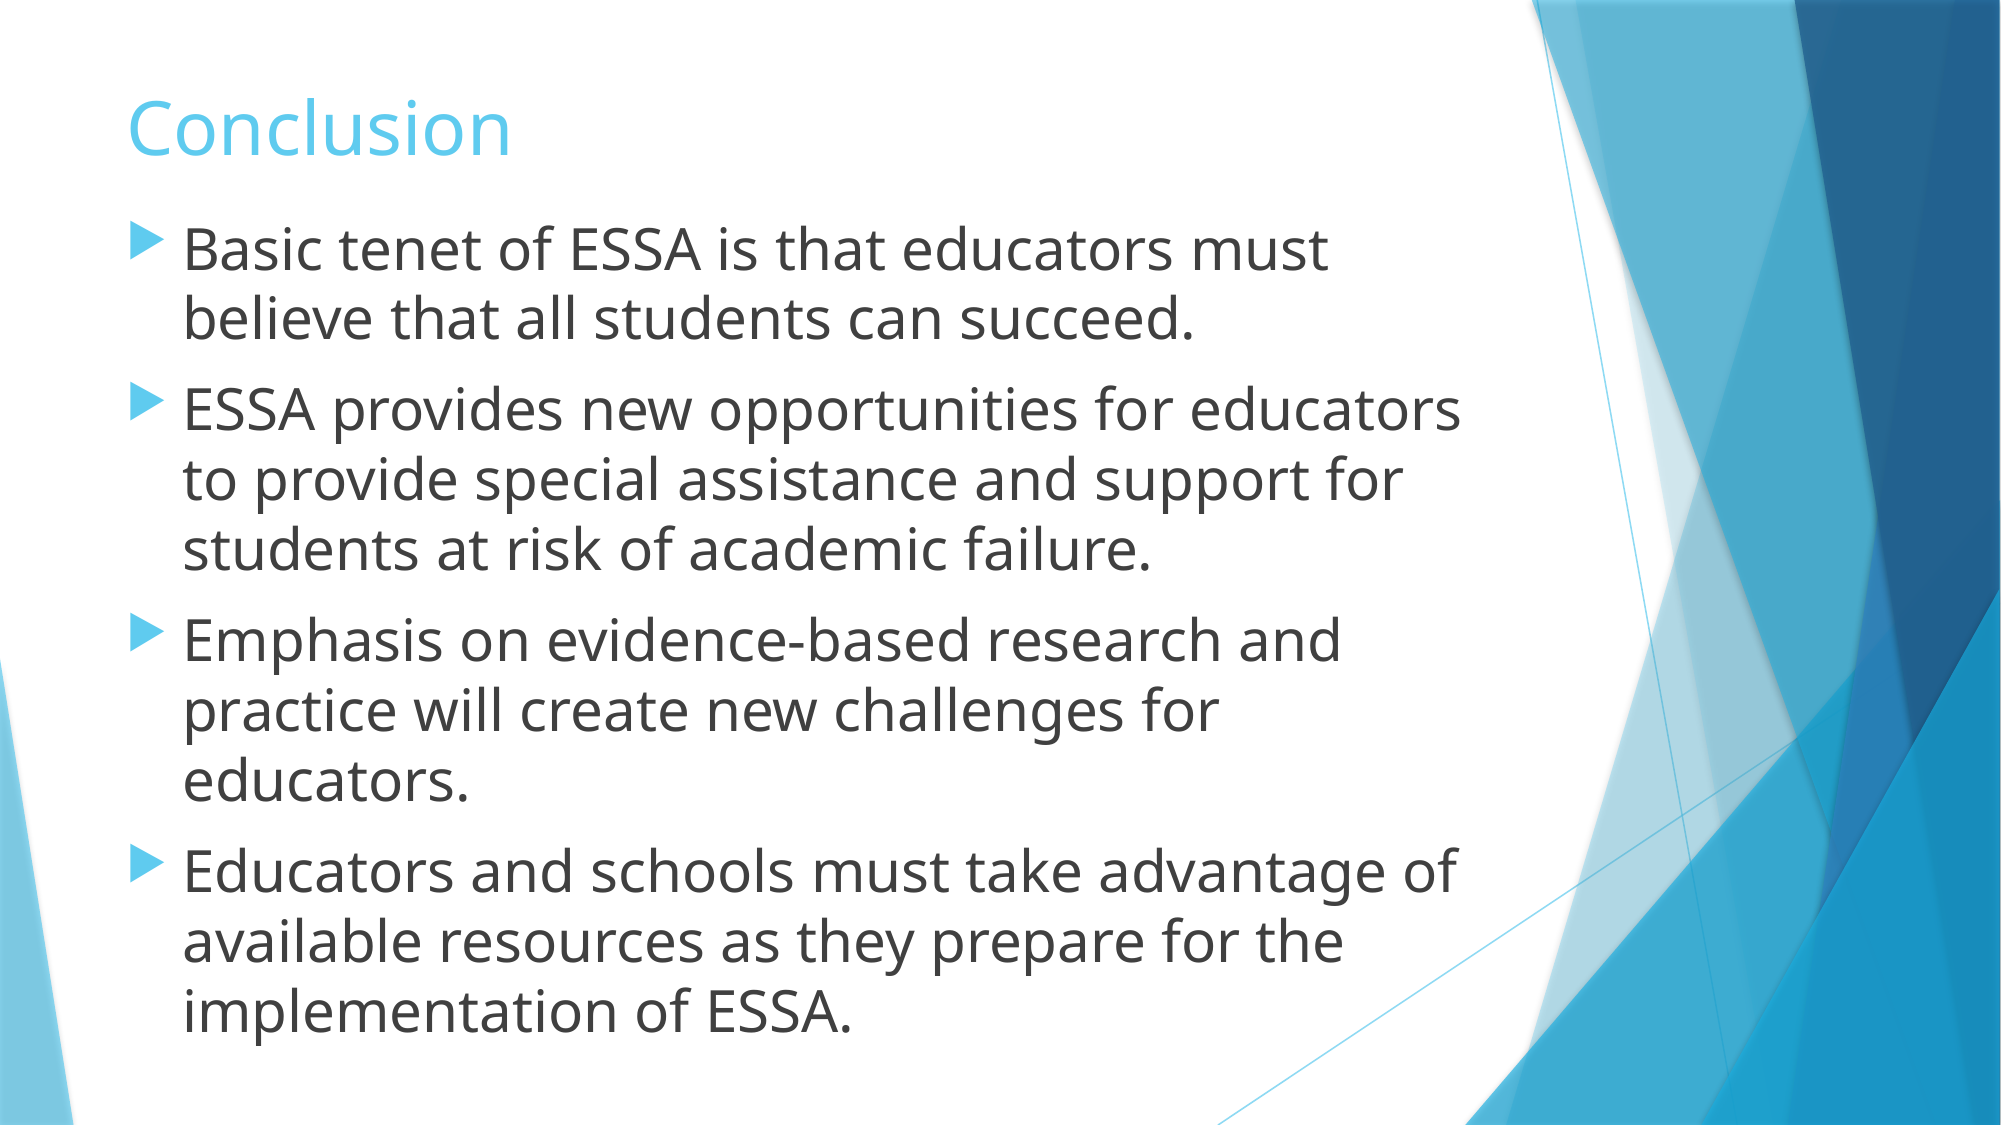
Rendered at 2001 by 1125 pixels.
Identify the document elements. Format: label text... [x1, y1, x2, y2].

list Basic tenet of ESSA is that educators must believe that all students can succeed. ESSA provides new opportunities for educators to provide special assistance and support for students at risk of academic failure. Emphasis on evidence-based research and practice will create new challenges for educators. Educators and schools must take advantage of available resources as they prepare for the implementation of ESSA. [111, 204, 1522, 1125]
title Conclusion [111, 72, 1522, 174]
